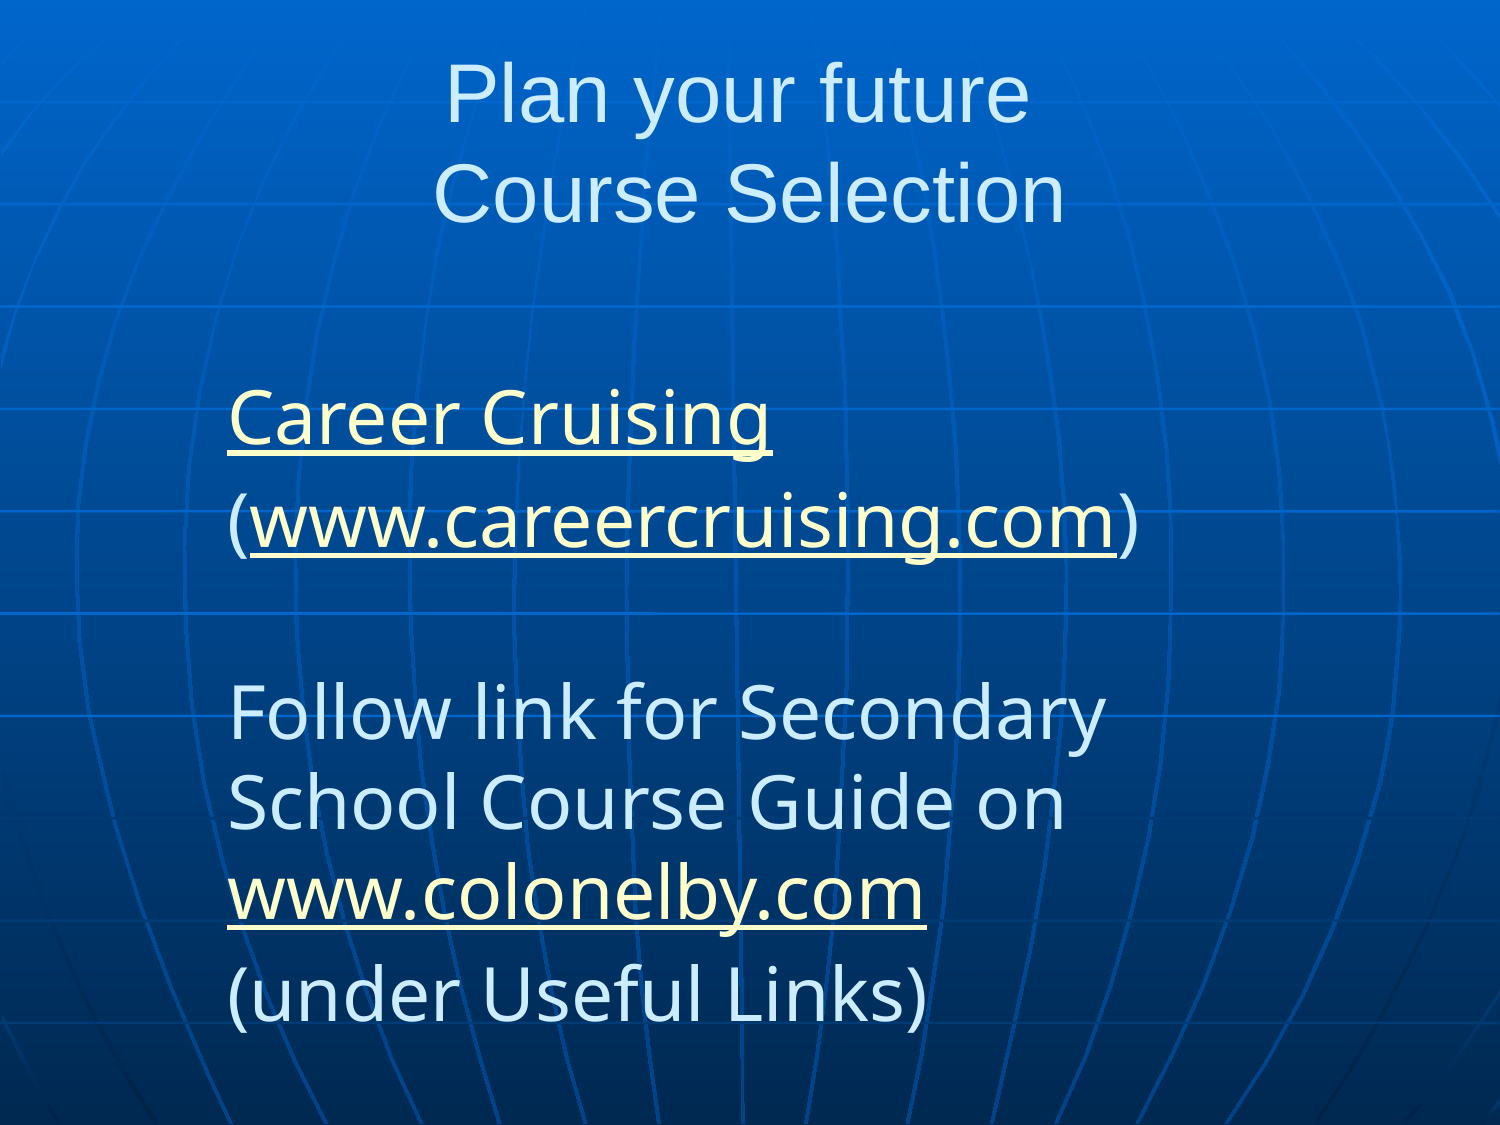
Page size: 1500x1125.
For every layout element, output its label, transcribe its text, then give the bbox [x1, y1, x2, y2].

text_box Career Cruising (www.careercruising.com) Follow link for Secondary School Course Guide on www.colonelby.com (under Useful Links) [212, 362, 1350, 1044]
title Plan your future Course Selection [74, 45, 1426, 233]
